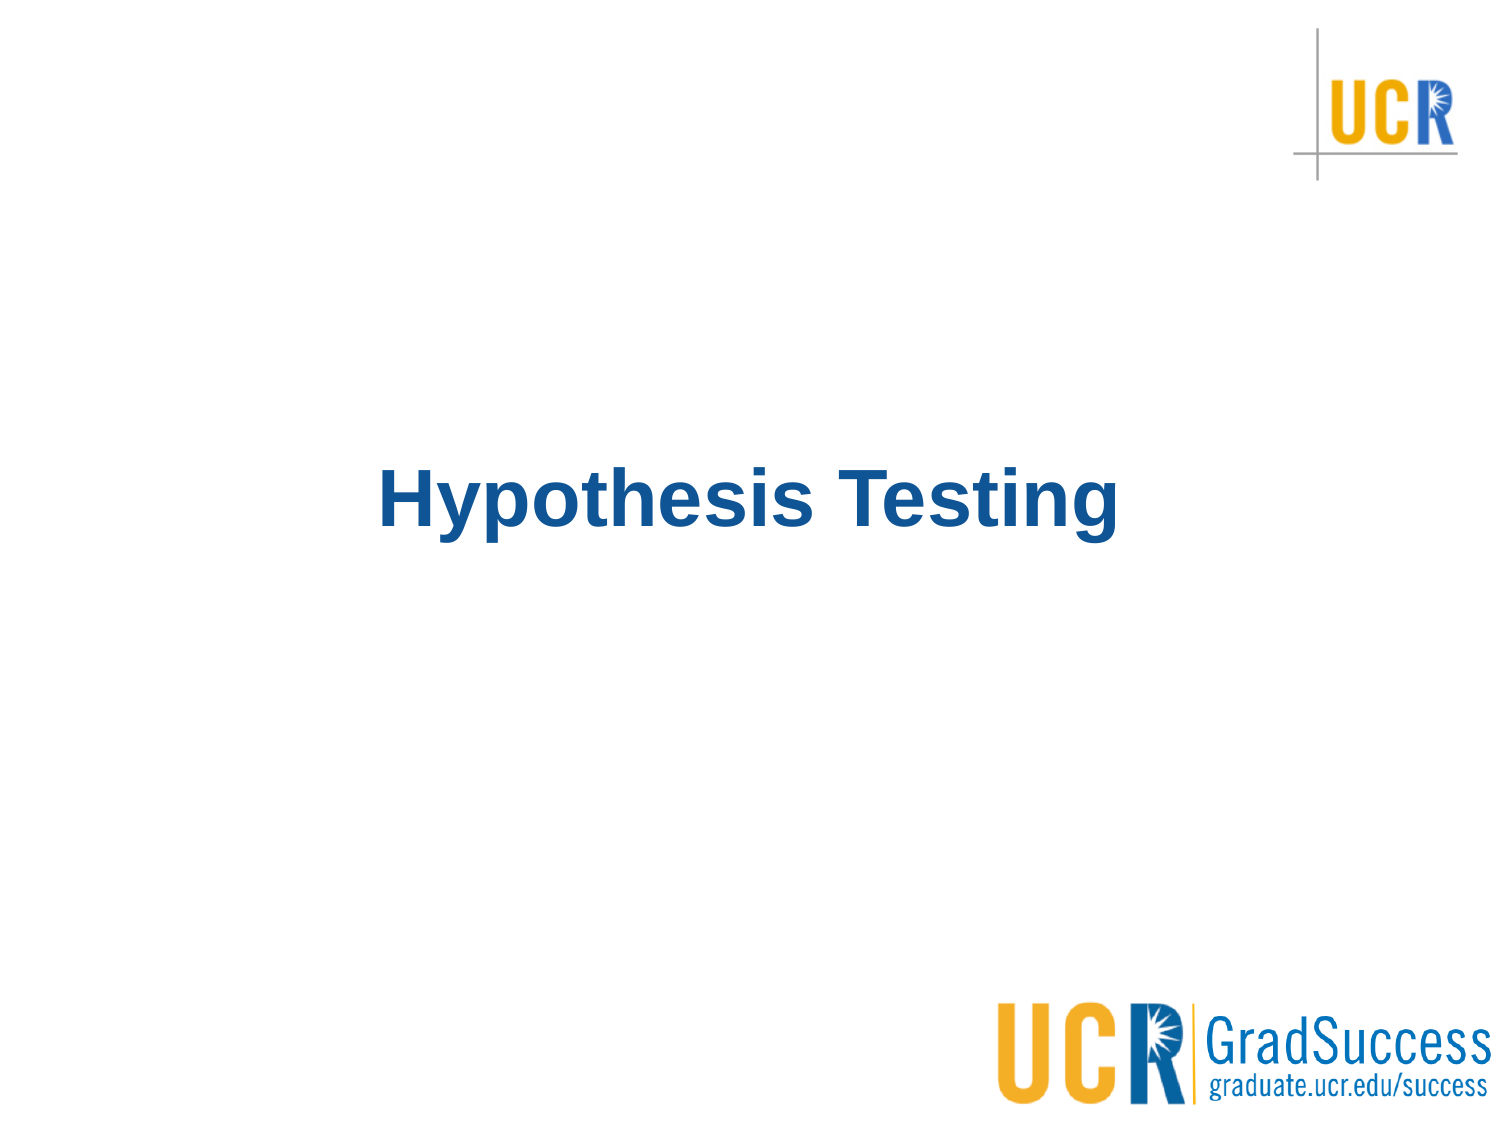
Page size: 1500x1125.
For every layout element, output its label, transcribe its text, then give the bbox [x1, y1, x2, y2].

picture [1282, 0, 1500, 196]
title Hypothesis Testing [75, 324, 1425, 550]
